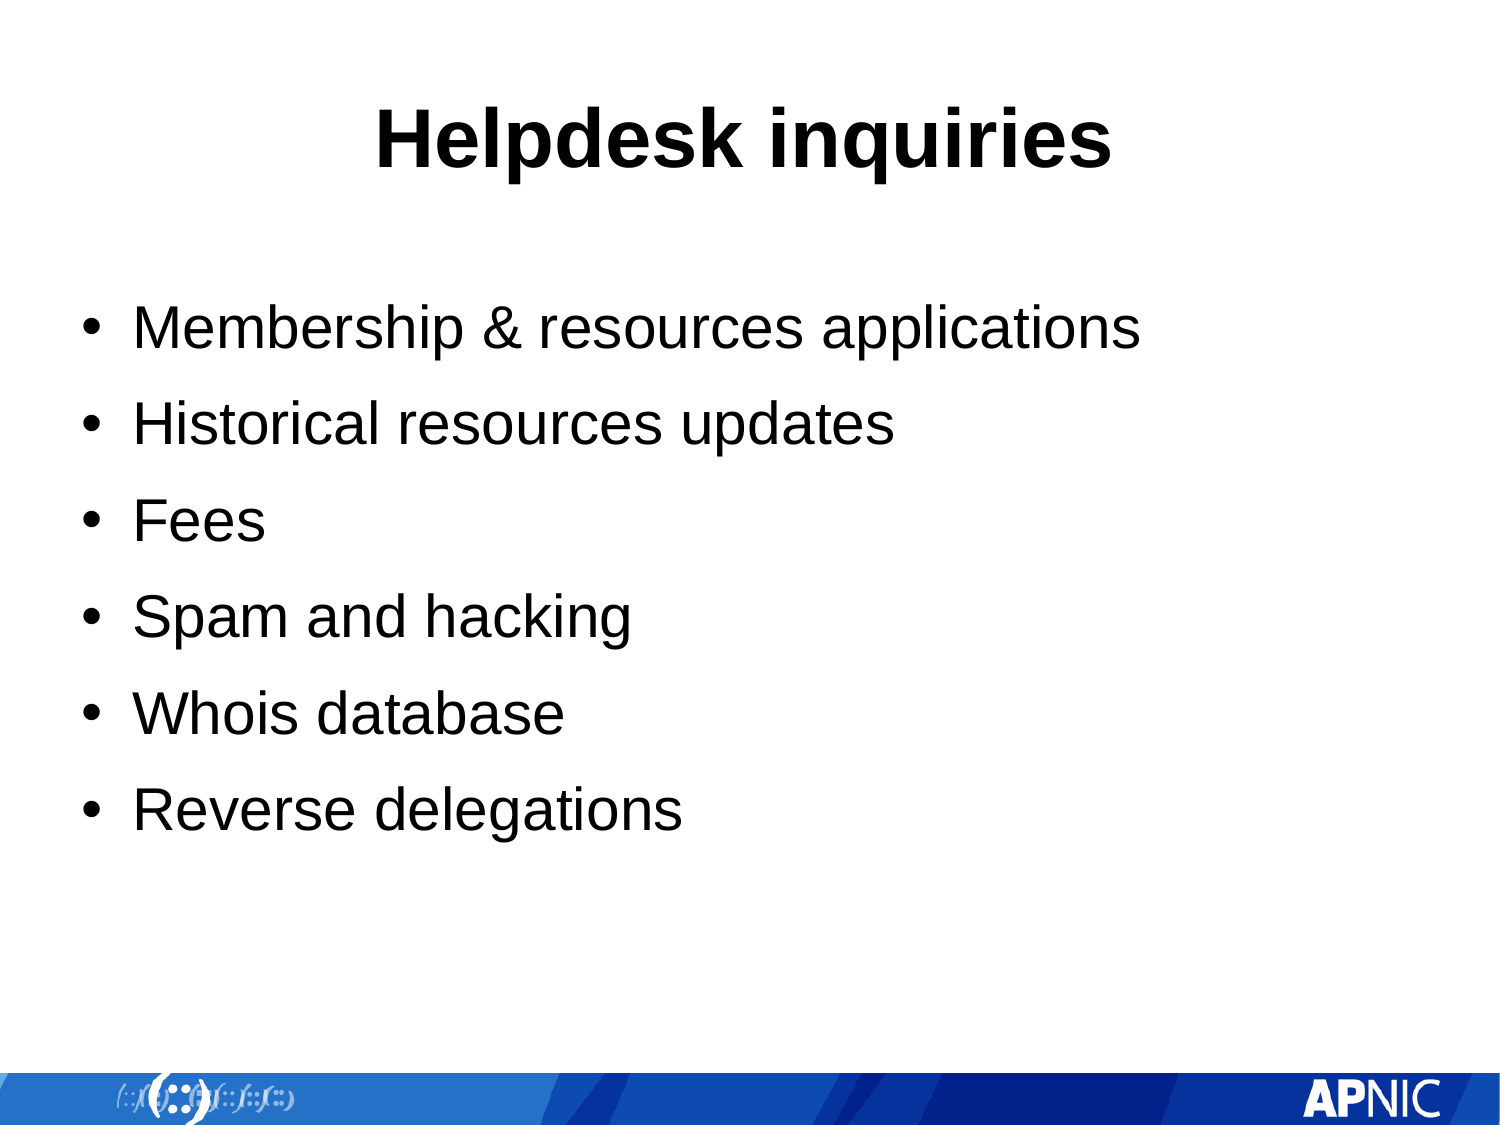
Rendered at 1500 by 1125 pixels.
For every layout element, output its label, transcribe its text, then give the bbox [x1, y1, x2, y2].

list Membership & resources applications Historical resources updates Fees Spam and hacking Whois database Reverse delegations [80, 290, 1431, 1033]
picture [0, 1069, 1500, 1125]
title Helpdesk inquiries [74, 44, 1425, 233]
